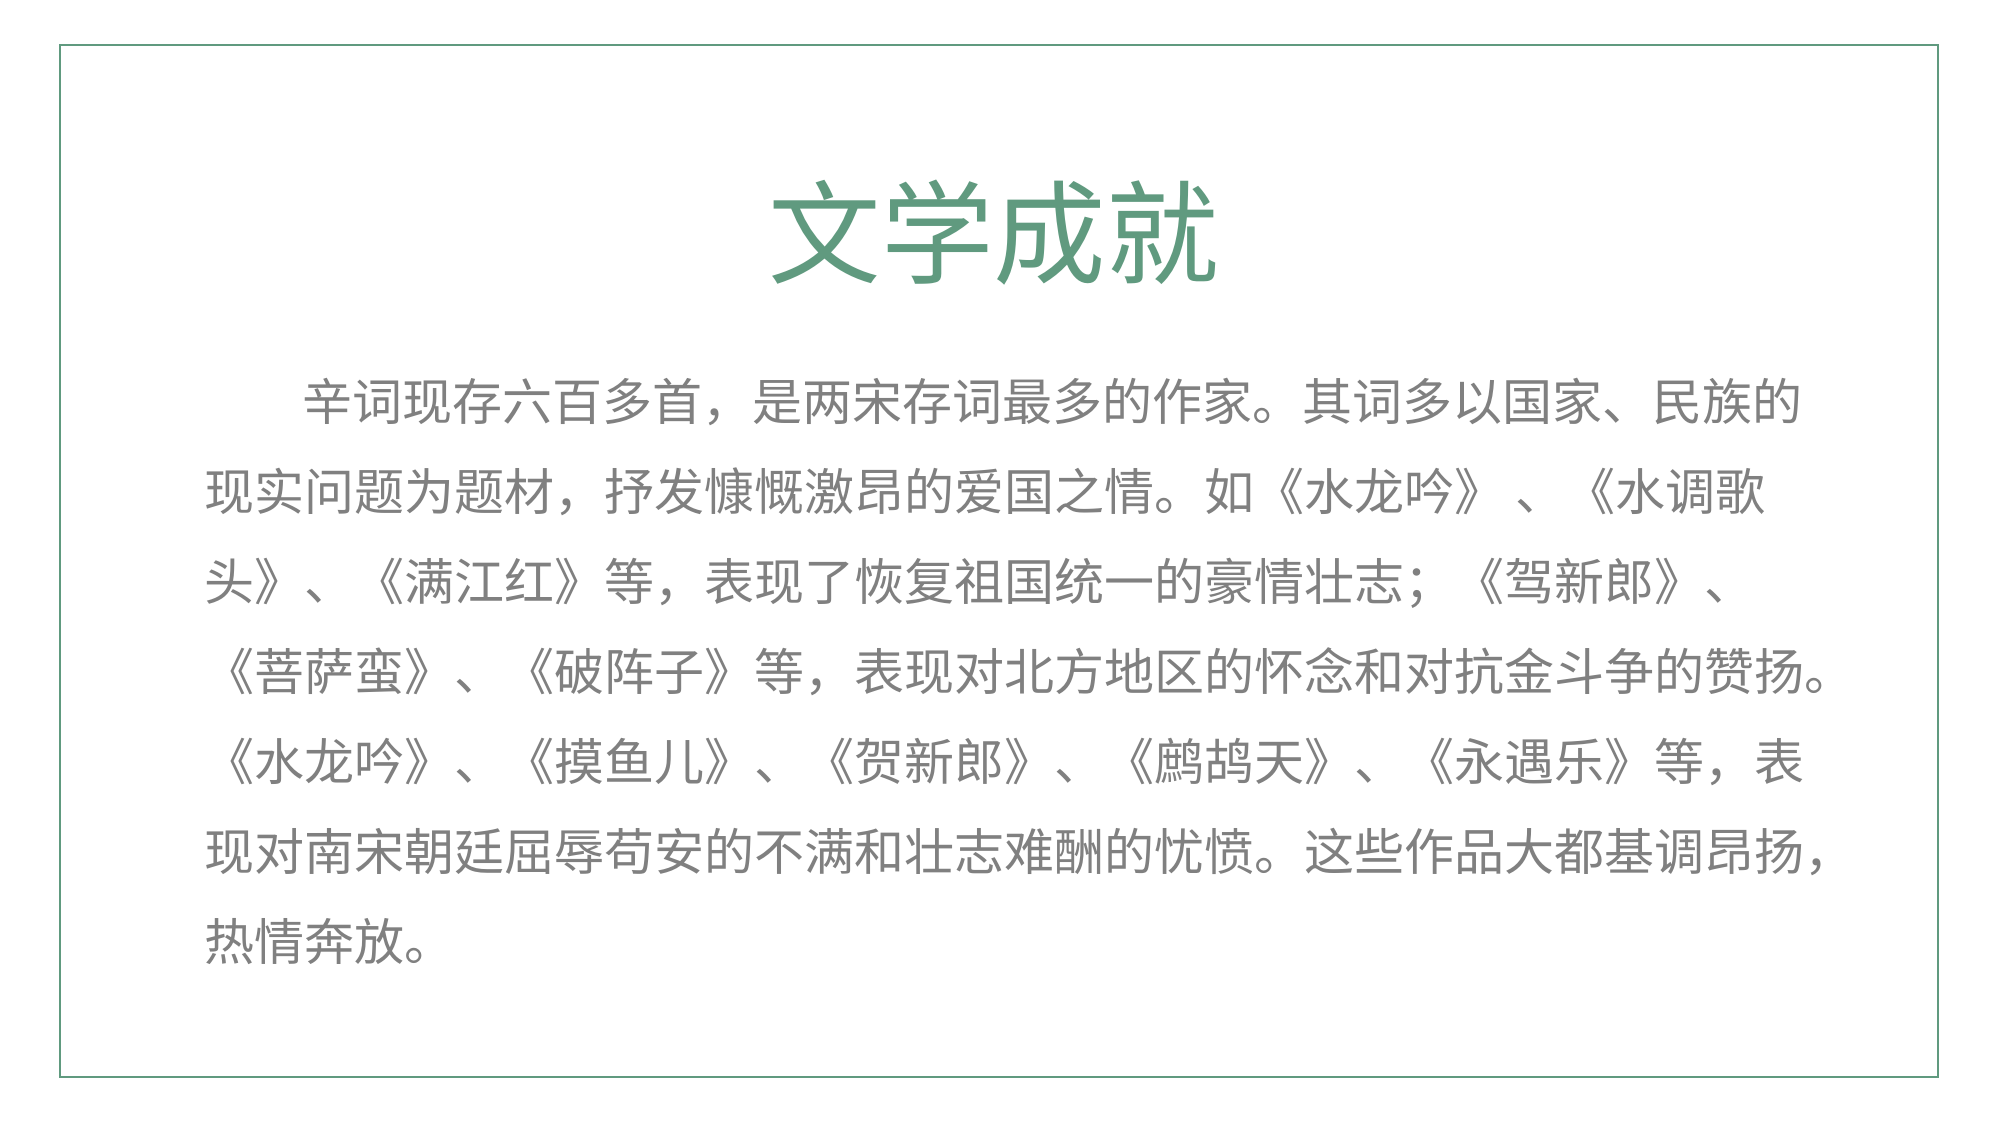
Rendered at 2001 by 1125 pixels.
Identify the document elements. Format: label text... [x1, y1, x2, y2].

text_box [59, 44, 1939, 1078]
text_box 辛词现存六百多首，是两宋存词最多的作家。其词多以国家、民族的现实问题为题材，抒发慷慨激昂的爱国之情。如《水龙吟》 、《水调歌头》、《满江红》等，表现了恢复祖国统一的豪情壮志；《驾新郎》、《菩萨蛮》、《破阵子》等，表现对北方地区的怀念和对抗金斗争的赞扬。《水龙吟》、《摸鱼儿》、《贺新郎》、《鹧鸪天》、《永遇乐》等，表现对南宋朝廷屈辱苟安的不满和壮志难酬的忧愤。这些作品大都基调昂扬，热情奔放。 [189, 333, 1848, 978]
text_box 文学成就 [753, 155, 1245, 306]
